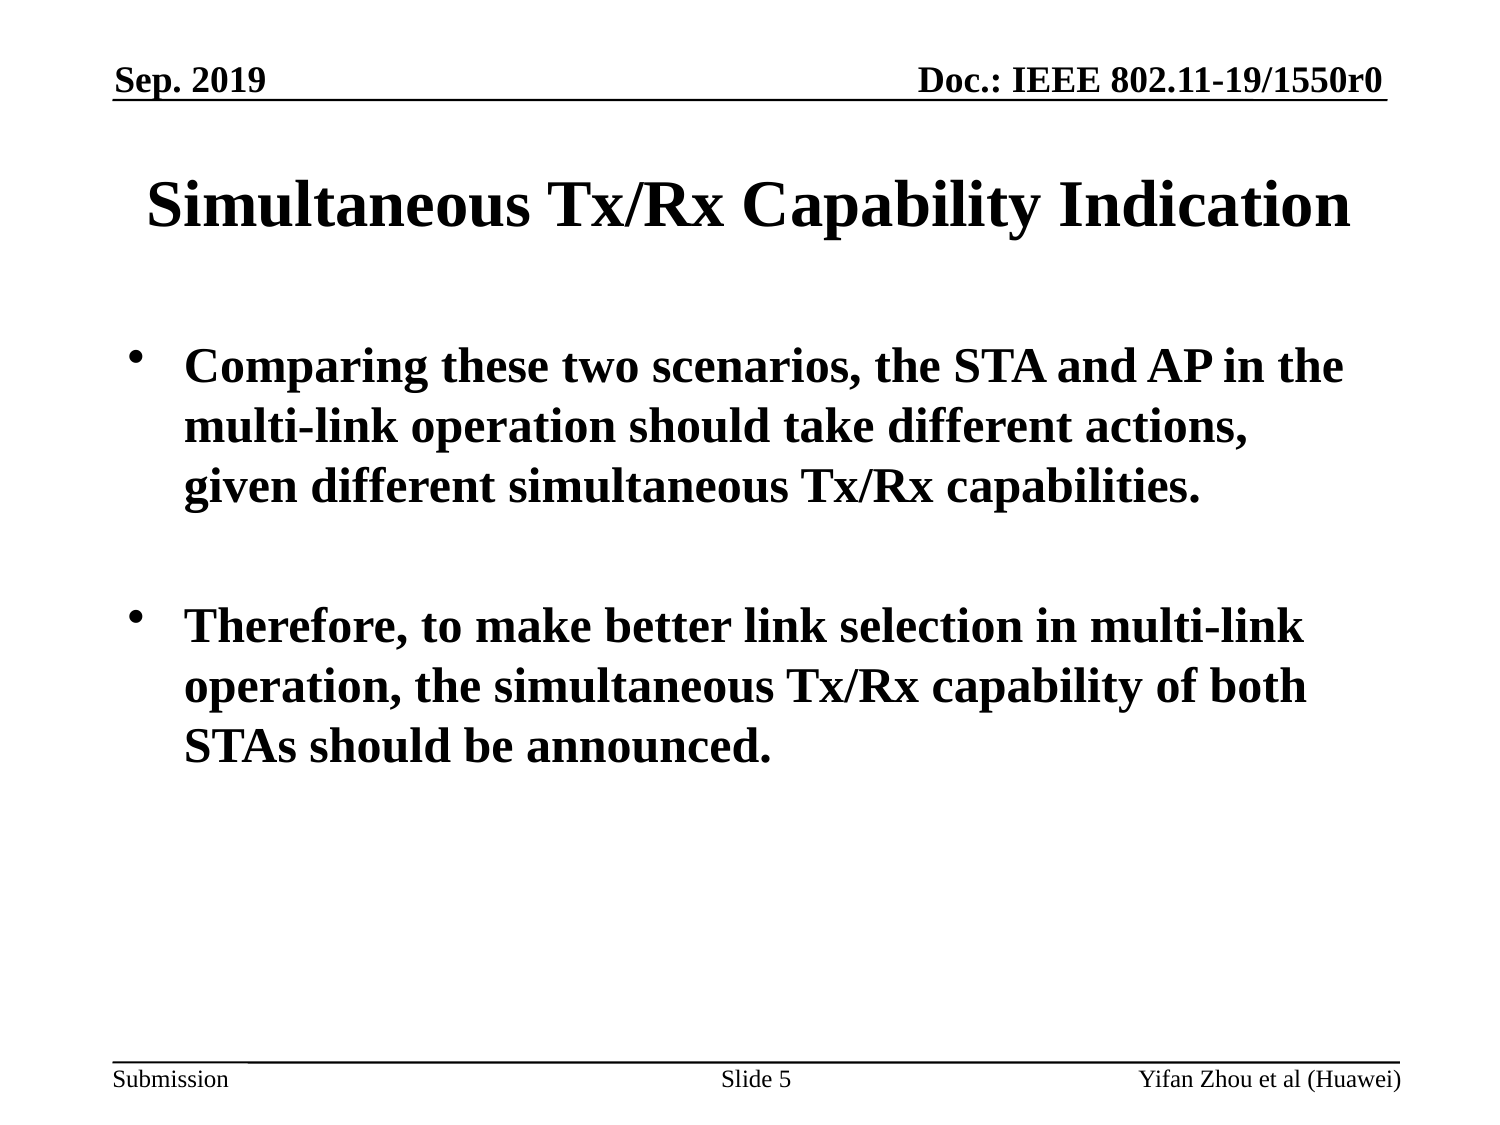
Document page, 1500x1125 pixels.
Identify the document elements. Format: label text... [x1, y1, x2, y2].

list Comparing these two scenarios, the STA and AP in the multi-link operation should take different actions, given different simultaneous Tx/Rx capabilities. Therefore, to make better link selection in multi-link operation, the simultaneous Tx/Rx capability of both STAs should be announced. [112, 324, 1388, 1001]
slide_number Slide 5 [712, 1061, 800, 1093]
title Simultaneous Tx/Rx Capability Indication [112, 112, 1388, 288]
footer Yifan Zhou et al (Huawei) [1134, 1061, 1402, 1093]
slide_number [114, 54, 269, 101]
